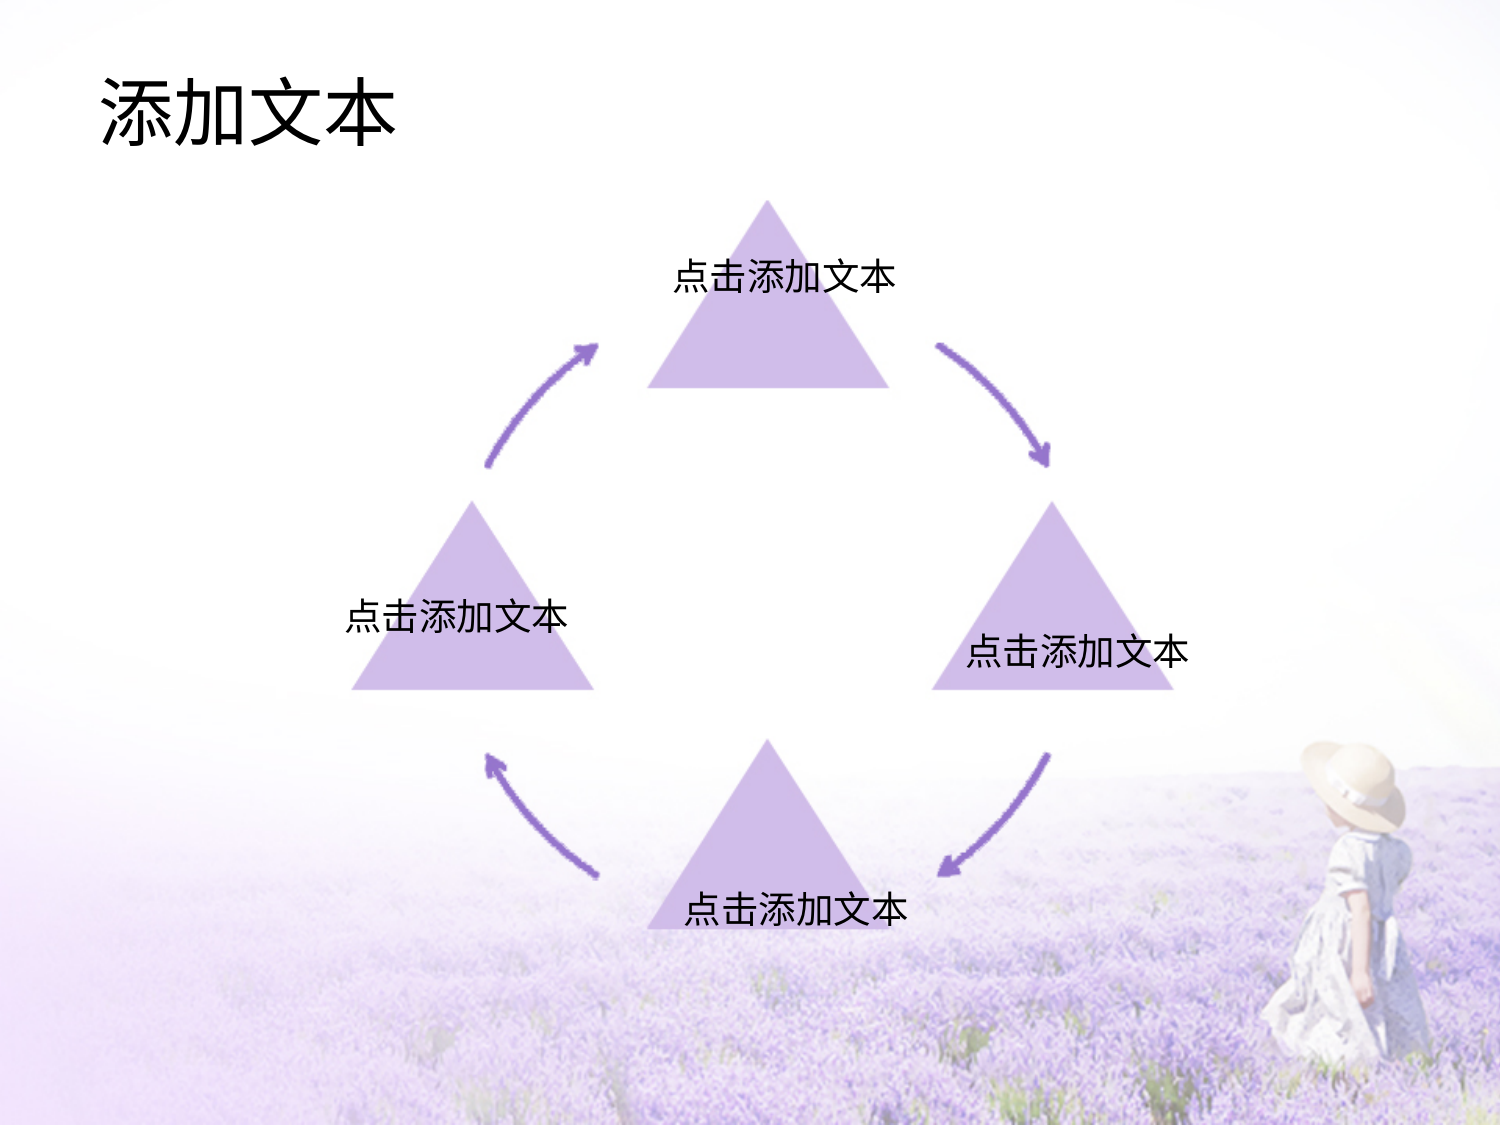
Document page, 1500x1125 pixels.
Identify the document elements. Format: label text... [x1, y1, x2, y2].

picture [0, 0, 1500, 1125]
text_box 点击添加文本 [329, 585, 585, 646]
text_box 点击添加文本 [950, 621, 1206, 681]
text_box 点击添加文本 [657, 246, 913, 306]
text_box 点击添加文本 [669, 878, 924, 939]
text_box 添加文本 [83, 58, 414, 164]
